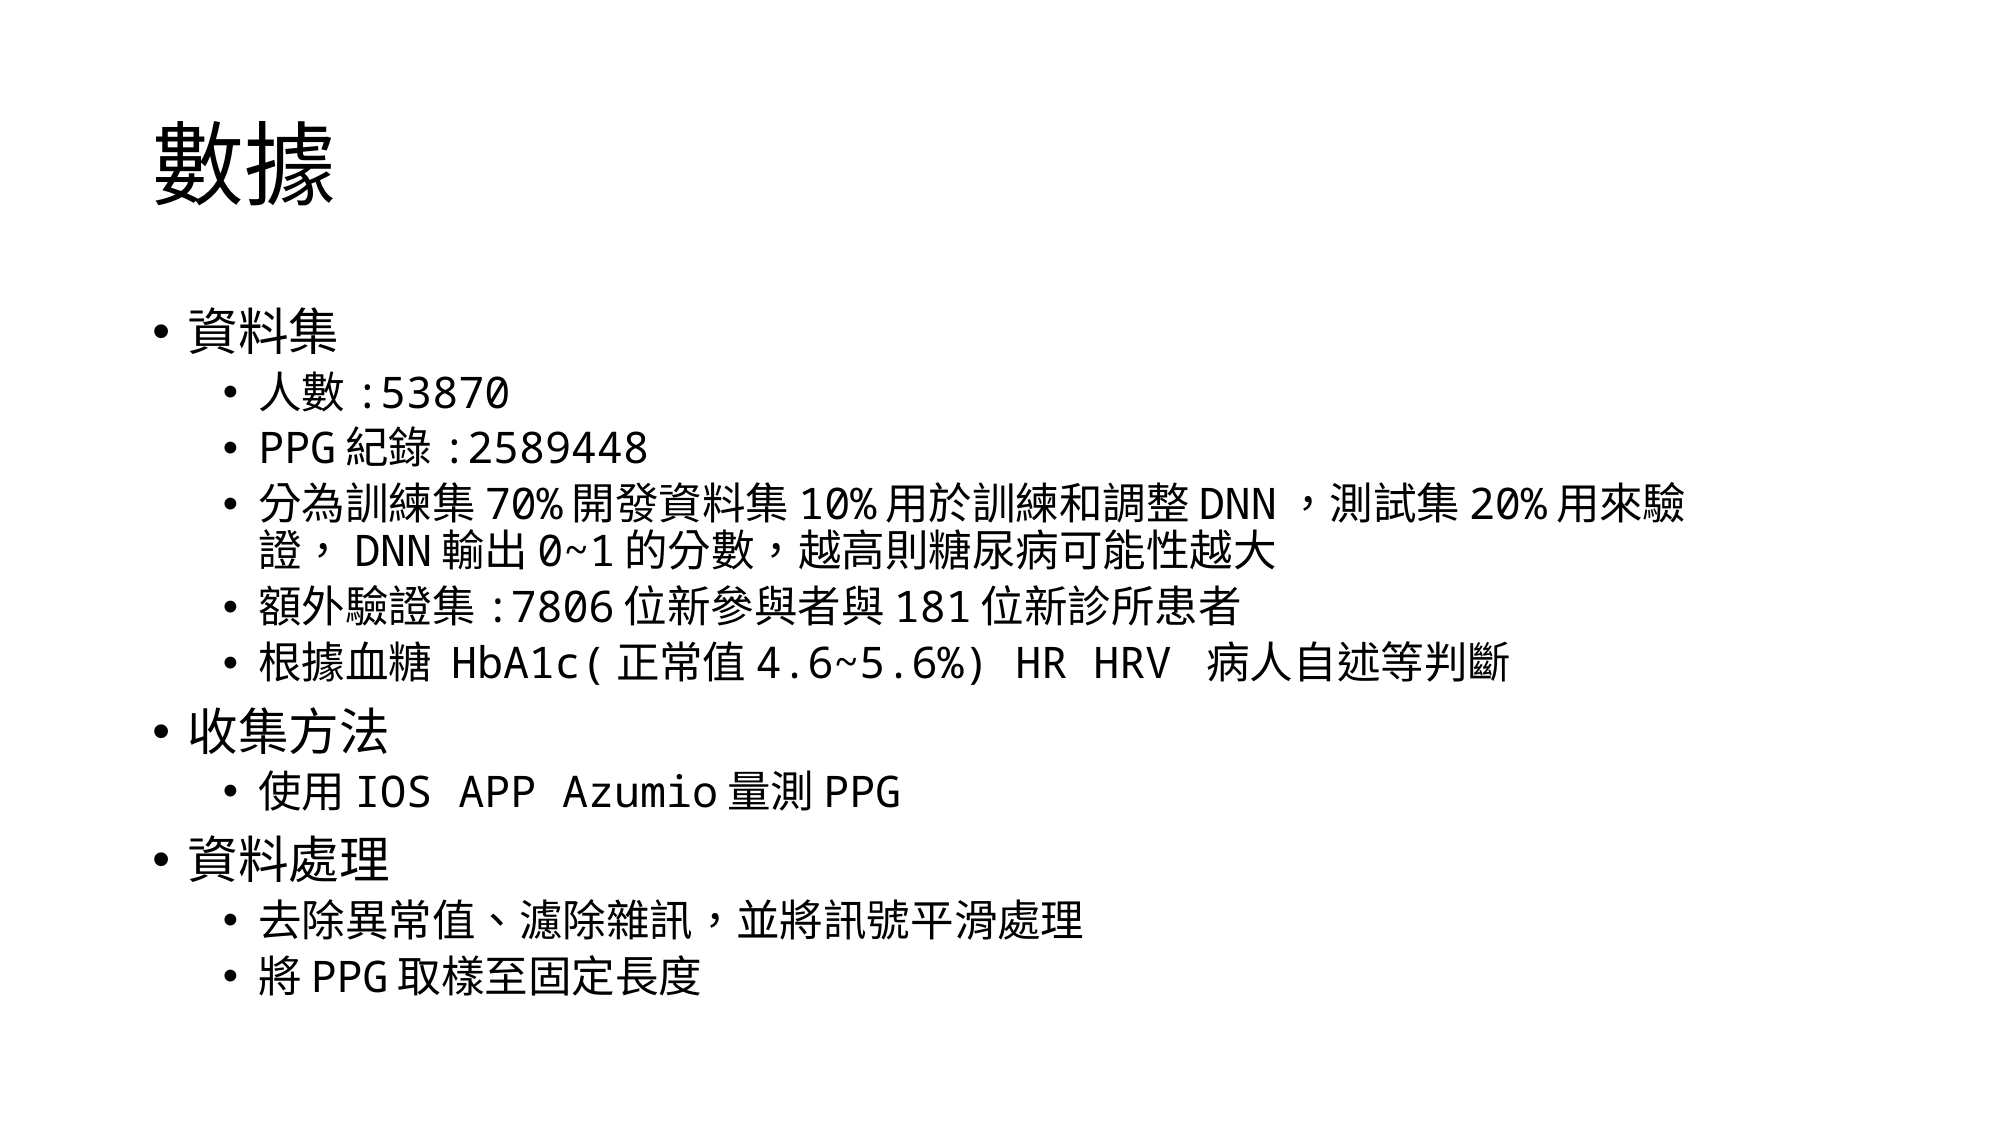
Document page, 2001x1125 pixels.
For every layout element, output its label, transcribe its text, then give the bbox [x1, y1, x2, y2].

title 數據 [137, 59, 1863, 278]
list 資料集 人數:53870 PPG紀錄:2589448 分為訓練集70%開發資料集10%用於訓練和調整DNN，測試集20%用來驗證，DNN輸出0~1的分數，越高則糖尿病可能性越大 額外驗證集:7806位新參與者與181位新診所患者 根據血糖 HbA1c(正常值4.6~5.6%) HR HRV 病人自述等判斷 收集方法 使用IOS APP Azumio量測PPG 資料處理 去除異常值、濾除雜訊，並將訊號平滑處理 將PPG取樣至固定長度 [137, 299, 1863, 1014]
